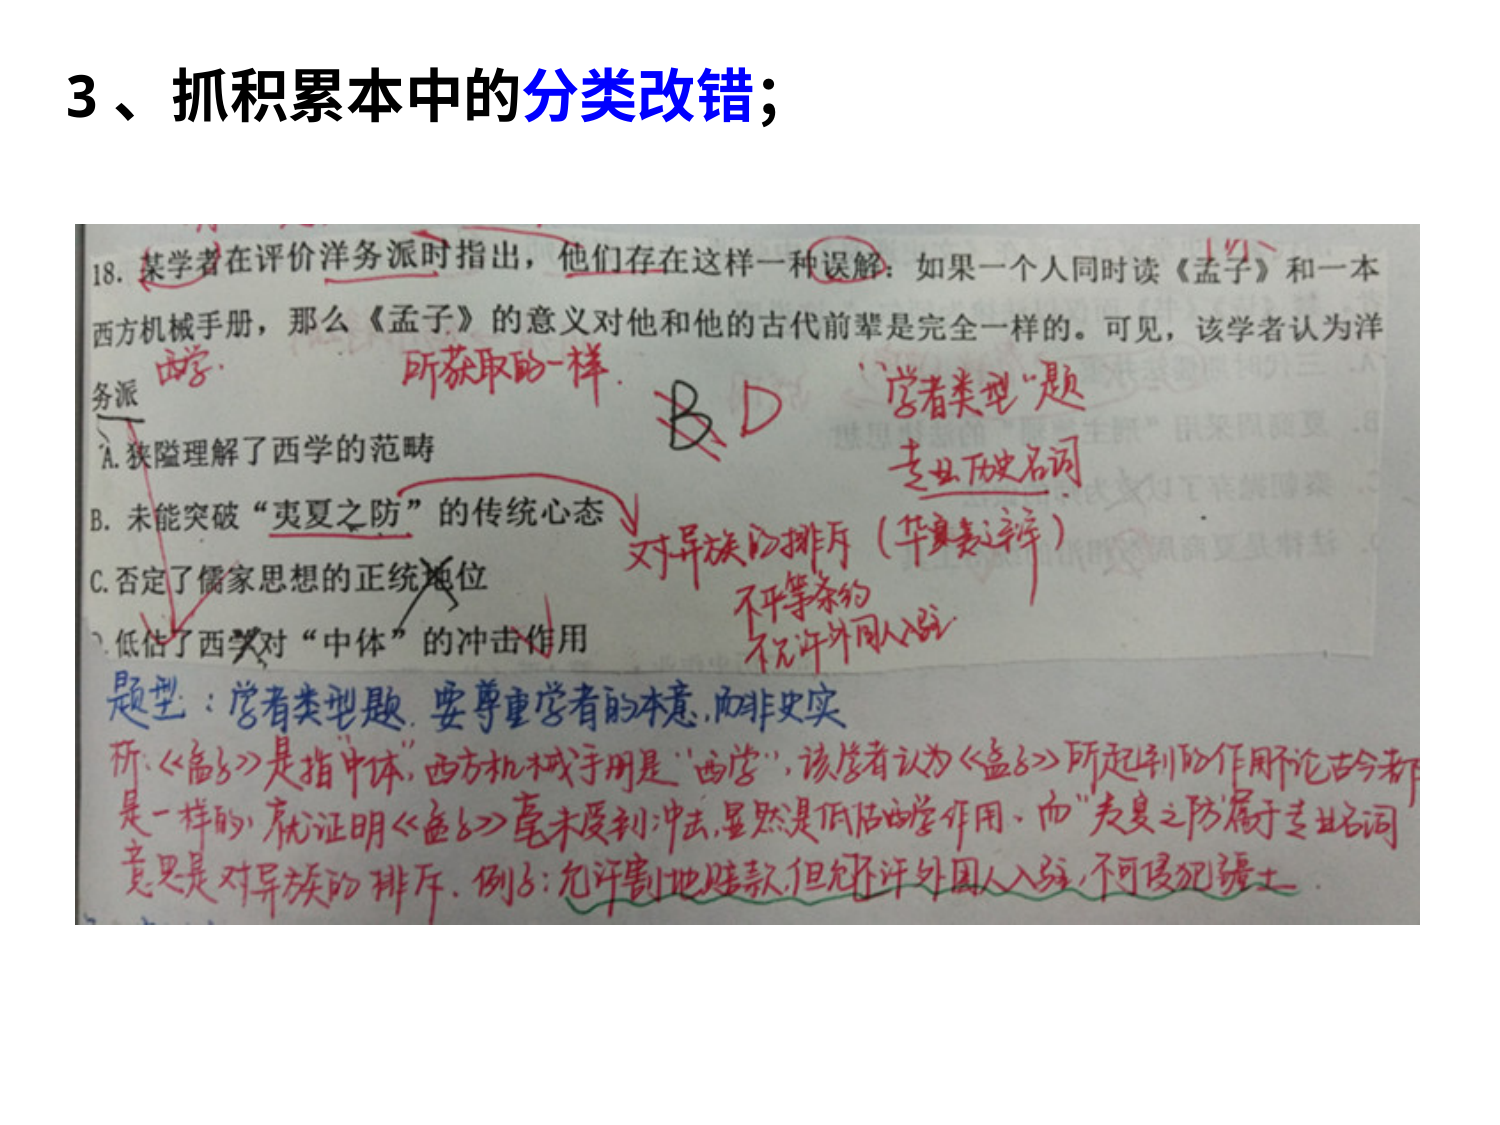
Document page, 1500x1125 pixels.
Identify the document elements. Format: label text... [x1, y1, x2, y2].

text_box 3、抓积累本中的分类改错； [37, 37, 782, 137]
picture [74, 224, 1421, 926]
